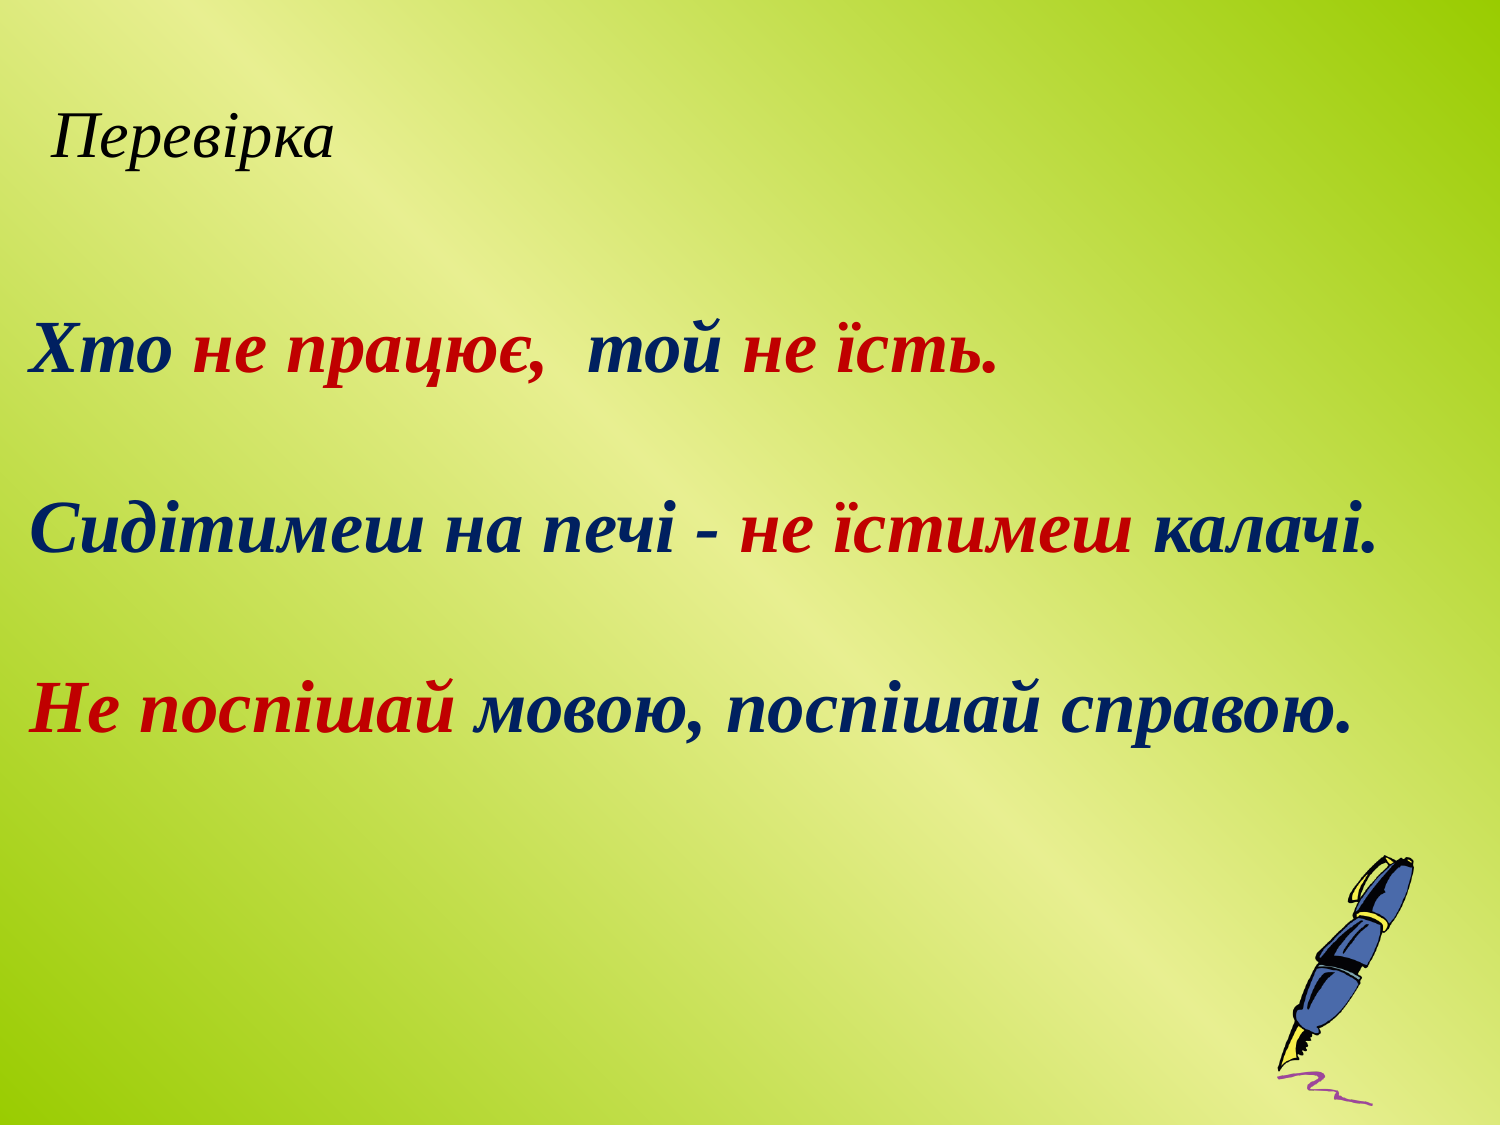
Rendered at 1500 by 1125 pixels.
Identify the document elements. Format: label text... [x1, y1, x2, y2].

text_box Перевірка [36, 83, 367, 179]
picture [1277, 855, 1414, 1106]
text_box Хто не працює, той не їсть. Сидітимеш на печі - не їстимеш калачі. Не поспішай мовою, поспішай справою. [14, 289, 1500, 790]
